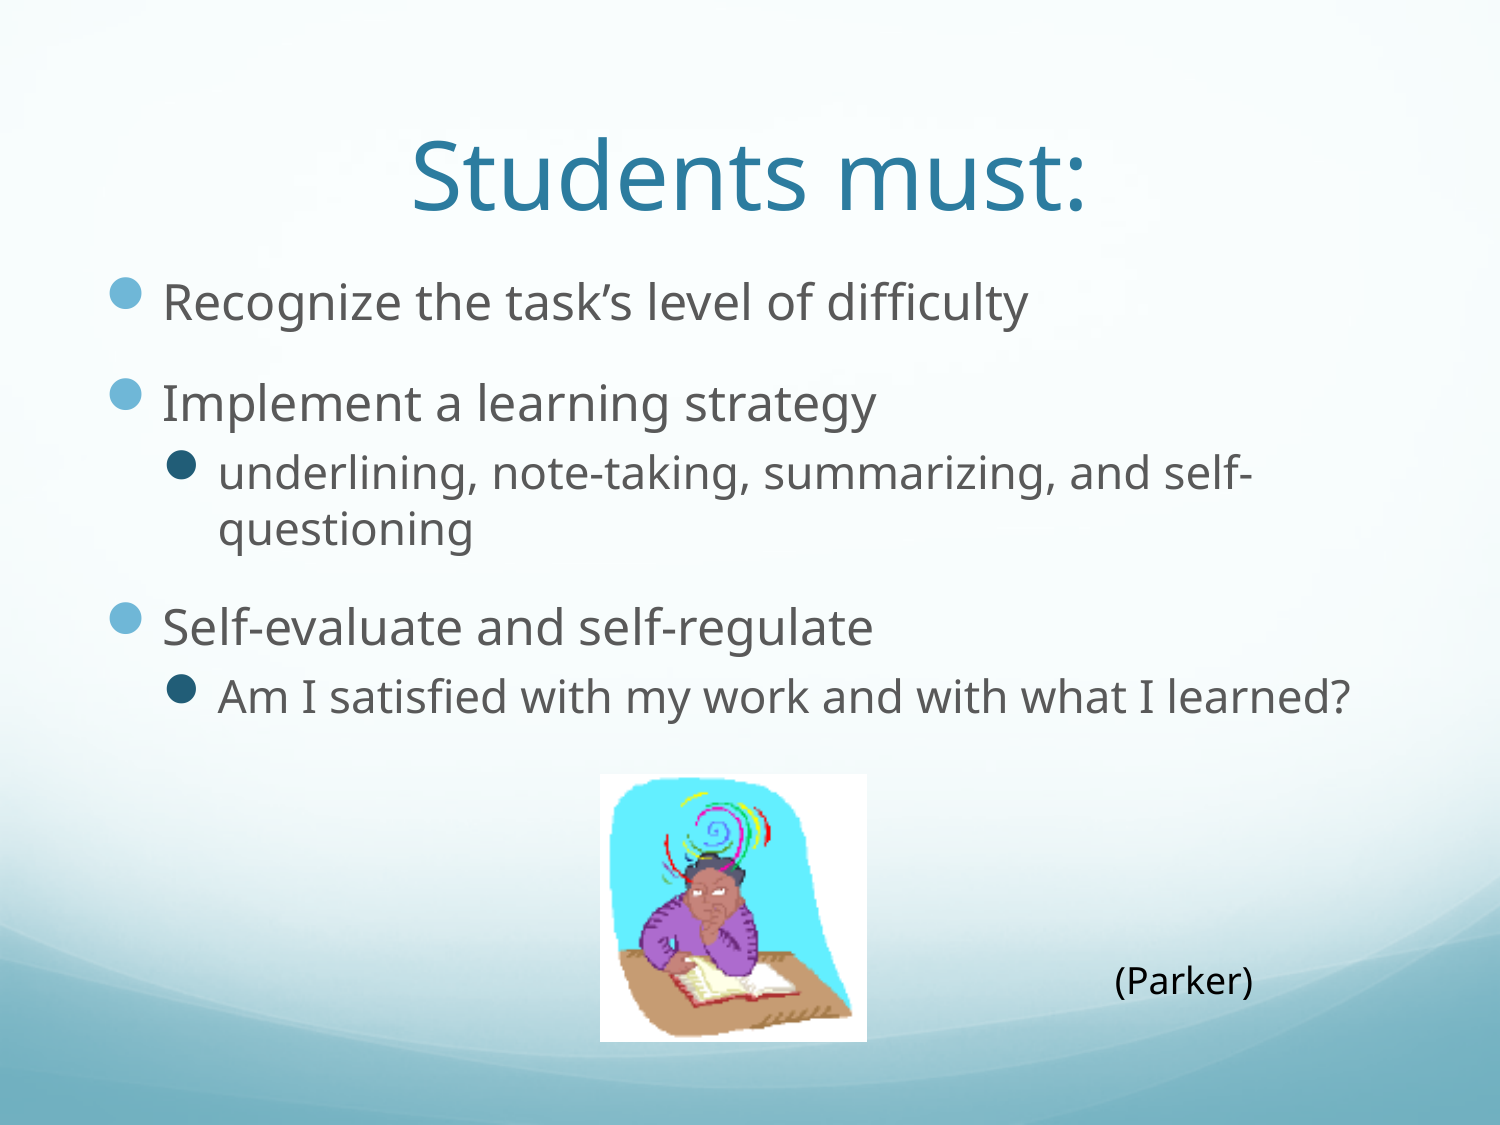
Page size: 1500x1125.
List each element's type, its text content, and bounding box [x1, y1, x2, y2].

list Recognize the task’s level of difficulty Implement a learning strategy underlining, note-taking, summarizing, and self-questioning Self-evaluate and self-regulate Am I satisfied with my work and with what I learned? [90, 262, 1410, 975]
text_box (Parker) [1100, 949, 1425, 1010]
picture [599, 774, 868, 1043]
title Students must: [90, 17, 1410, 237]
